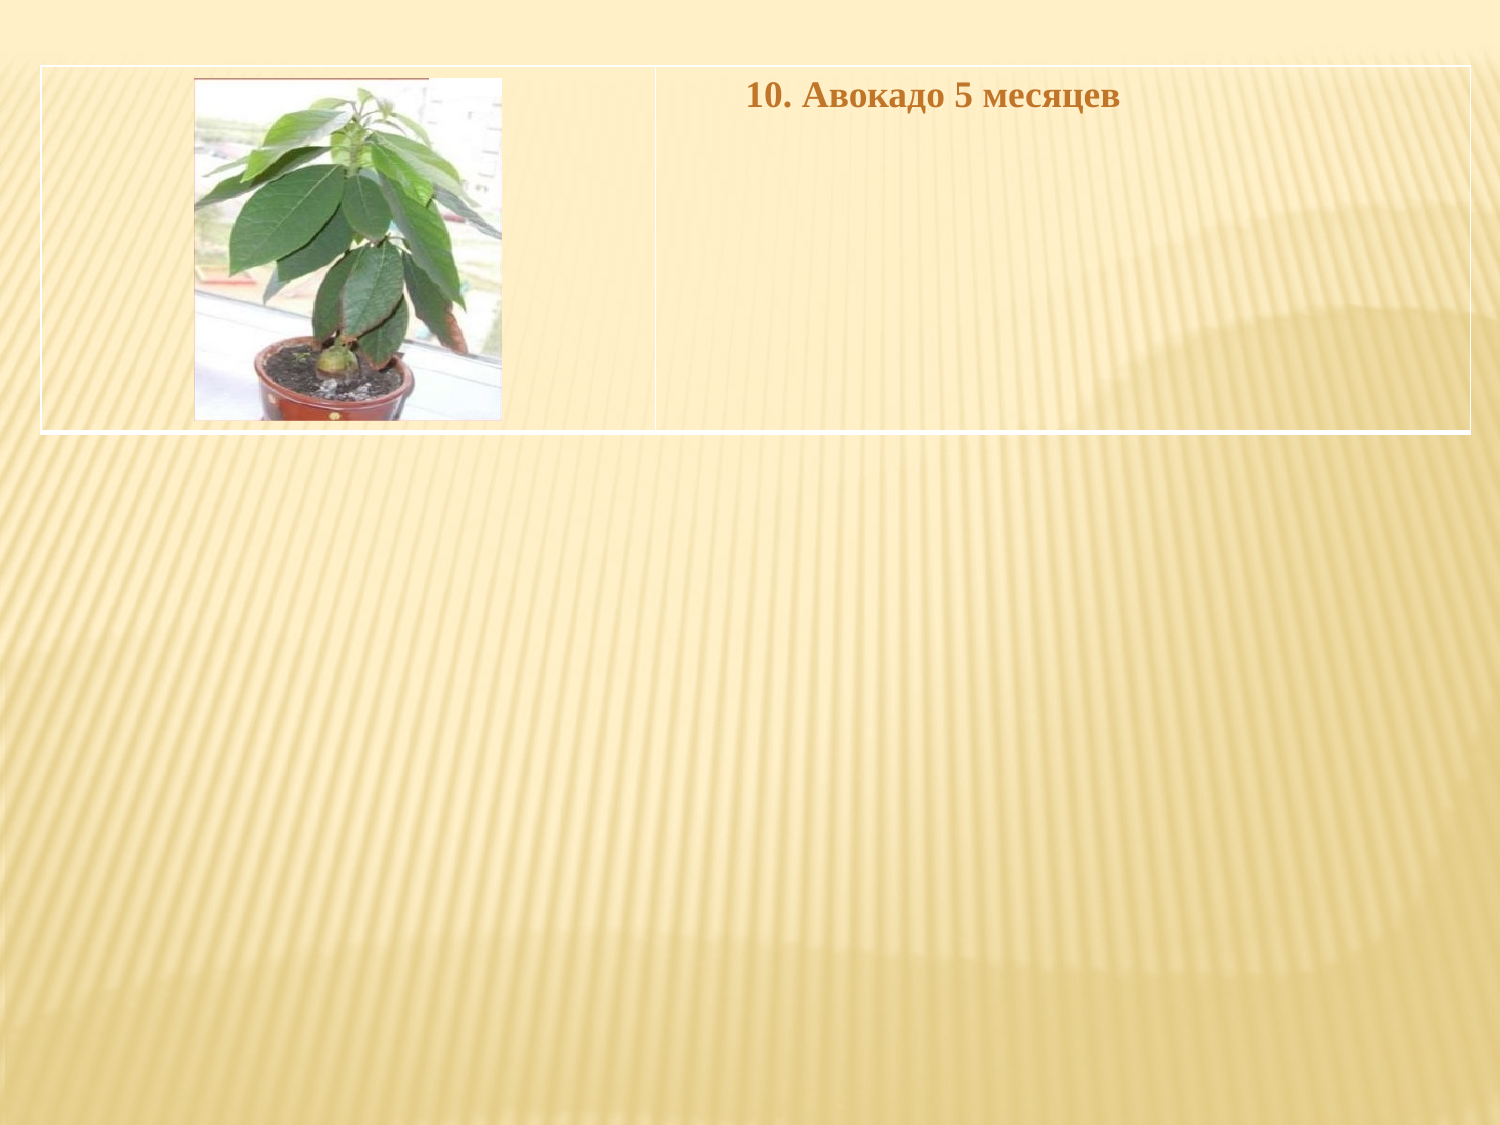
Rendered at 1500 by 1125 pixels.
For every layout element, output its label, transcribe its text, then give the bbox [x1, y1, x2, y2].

picture [194, 77, 503, 422]
table_header [42, 67, 655, 430]
table_header 10. Авокадо 5 месяцев [656, 67, 1470, 430]
